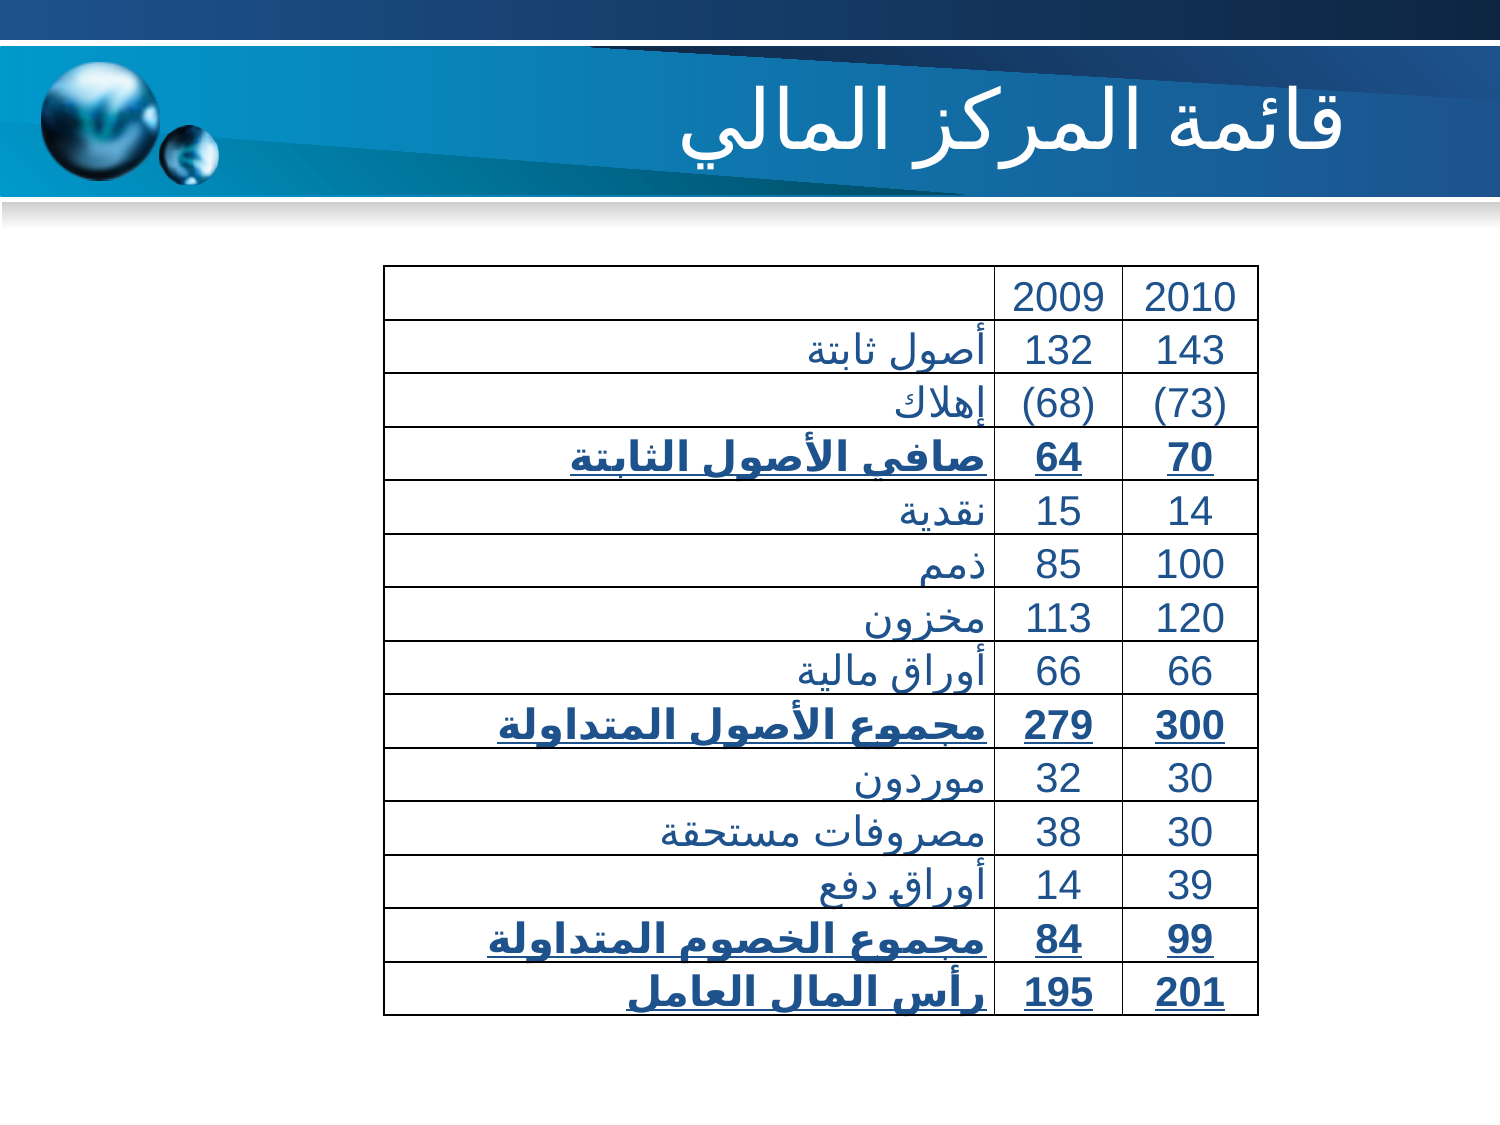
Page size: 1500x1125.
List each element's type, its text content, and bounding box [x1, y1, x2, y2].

table_cell 30 [1123, 802, 1257, 854]
table_cell 300 [1123, 695, 1257, 747]
picture [160, 126, 218, 184]
table_cell 143 [1123, 321, 1257, 372]
table_cell 70 [1123, 428, 1257, 479]
table_cell 32 [995, 749, 1122, 800]
table_cell 66 [1123, 642, 1257, 693]
table_cell 14 [995, 856, 1122, 907]
table_cell 66 [995, 642, 1122, 693]
table_header 2010 [1123, 267, 1257, 319]
table_cell إهلاك [385, 374, 994, 426]
table_cell مجموع الأصول المتداولة [385, 695, 994, 747]
table_cell 30 [1123, 749, 1257, 800]
picture [42, 63, 159, 180]
table_cell 99 [1123, 909, 1257, 961]
table_cell 132 [995, 321, 1122, 372]
table_header [385, 267, 994, 319]
table_cell 85 [995, 535, 1122, 586]
table_cell رأس المال العامل [385, 963, 994, 1014]
table_header 2009 [995, 267, 1122, 319]
table_cell 64 [995, 428, 1122, 479]
table_cell 100 [1123, 535, 1257, 586]
table_cell مصروفات مستحقة [385, 802, 994, 854]
table_cell 120 [1123, 588, 1257, 640]
table_cell 14 [1123, 481, 1257, 533]
table_cell (73) [1123, 374, 1257, 426]
table_cell موردون [385, 749, 994, 800]
table_cell 15 [995, 481, 1122, 533]
table_cell نقدية [385, 481, 994, 533]
table_cell 38 [995, 802, 1122, 854]
table_cell 279 [995, 695, 1122, 747]
table_cell مخزون [385, 588, 994, 640]
table_cell 113 [995, 588, 1122, 640]
table_cell 39 [1123, 856, 1257, 907]
table_cell ذمم [385, 535, 994, 586]
table_cell 84 [995, 909, 1122, 961]
table_cell أوراق مالية [385, 642, 994, 693]
table_cell صافي الأصول الثابتة [385, 428, 994, 479]
table_cell 195 [995, 963, 1122, 1014]
table_cell (68) [995, 374, 1122, 426]
table_cell أوراق دفع [385, 856, 994, 907]
table_cell 201 [1123, 963, 1257, 1014]
title قائمة المركز المالي [274, 44, 1363, 188]
table_cell مجموع الخصوم المتداولة [385, 909, 994, 961]
table_cell أصول ثابتة [385, 321, 994, 372]
